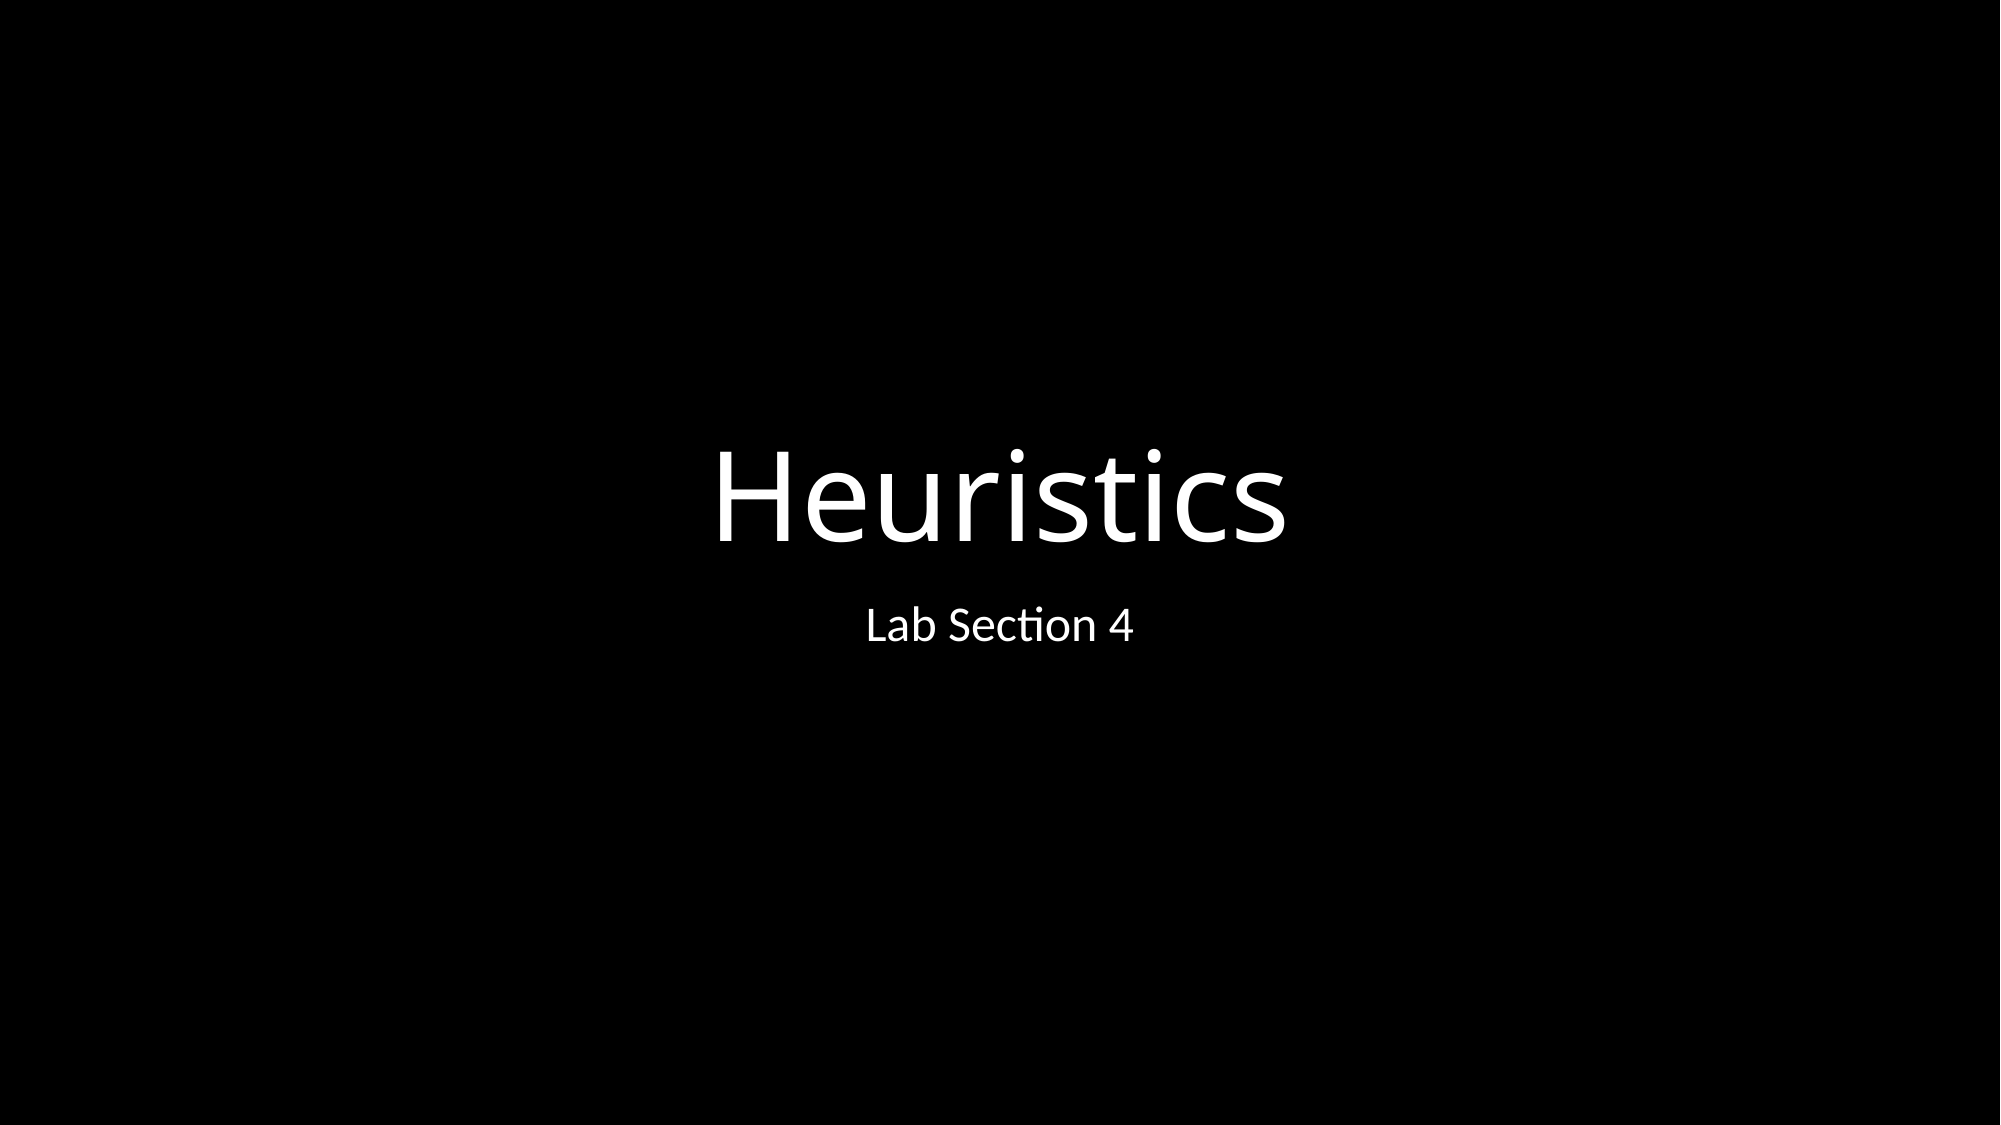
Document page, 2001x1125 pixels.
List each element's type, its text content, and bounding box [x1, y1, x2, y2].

subtitle Lab Section 4 [249, 590, 1750, 863]
title Heuristics [249, 184, 1750, 576]
